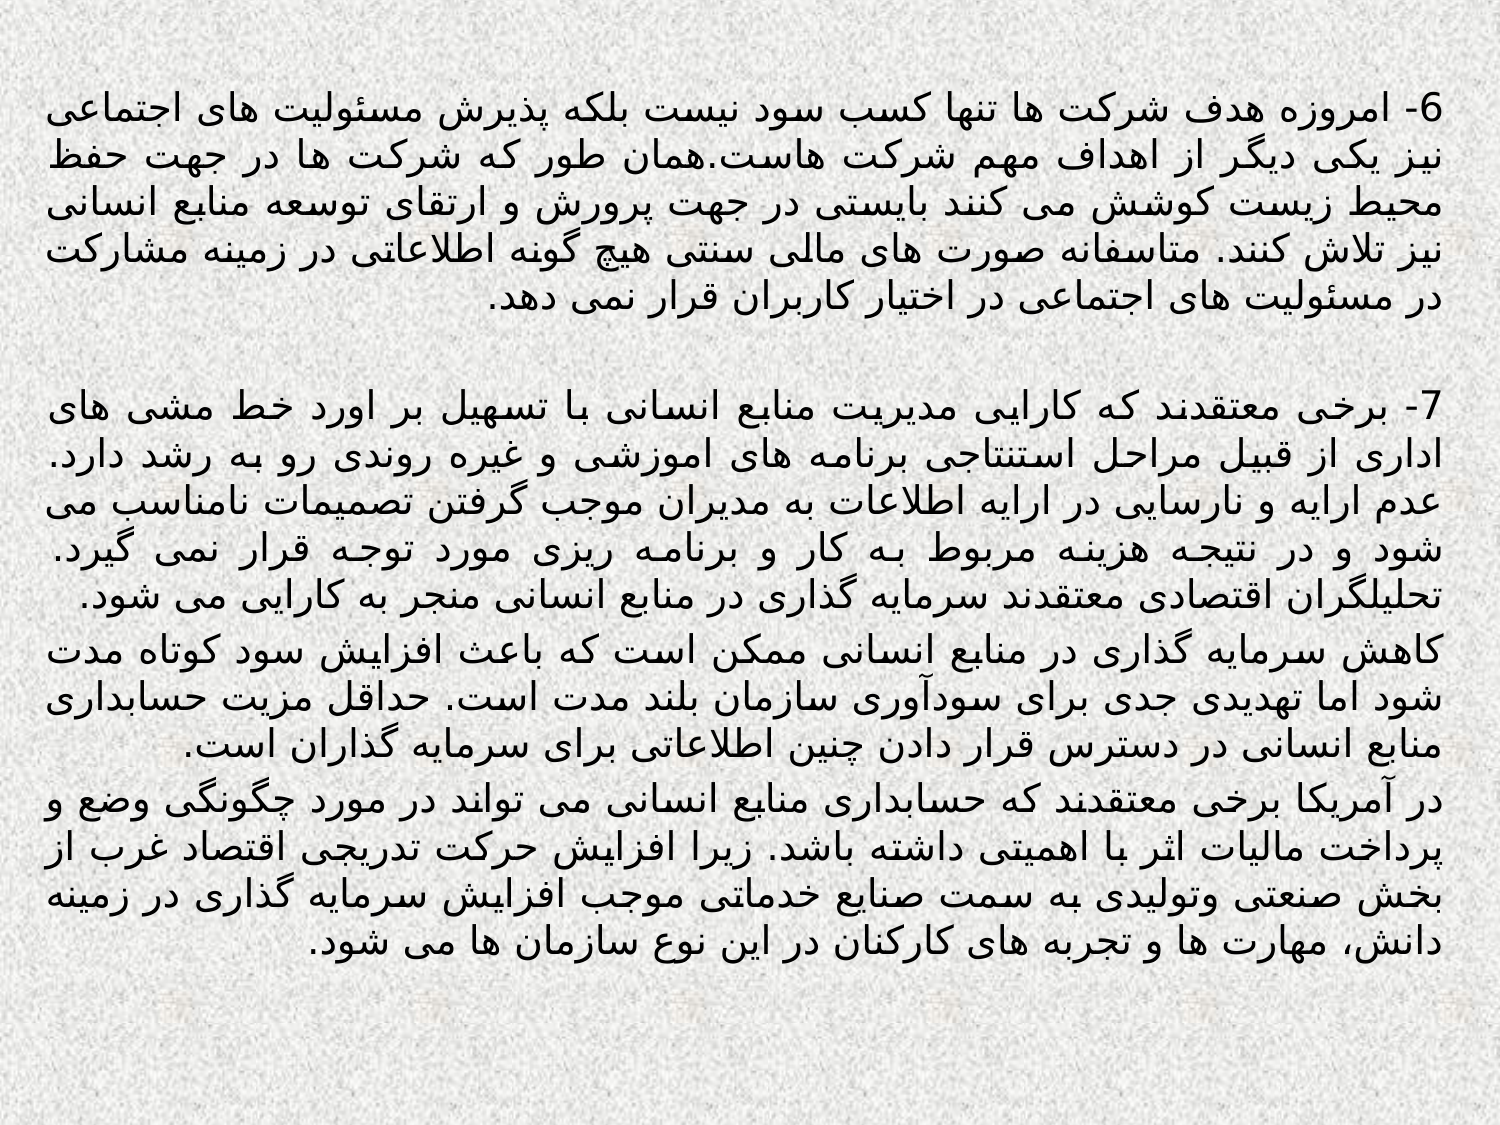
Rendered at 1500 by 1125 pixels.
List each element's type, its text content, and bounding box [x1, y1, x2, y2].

text_box 6- امروزه هدف شرکت ها تنها کسب سود نیست بلکه پذیرش مسئولیت های اجتماعی نیز یکی دیگر از اهداف مهم شرکت هاست.همان طور که شرکت ها در جهت حفظ محیط زیست کوشش می کنند بایستی در جهت پرورش و ارتقای توسعه منابع انسانی نیز تلاش کنند. متاسفانه صورت های مالی سنتی هیچ گونه اطلاعاتی در زمینه مشارکت در مسئولیت های اجتماعی در اختیار کاربران قرار نمی دهد. 7- برخی معتقدند که کارایی مدیریت منابع انسانی با تسهیل بر اورد خط مشی های اداری از قبیل مراحل استنتاجی برنامه های اموزشی و غیره روندی رو به رشد دارد. عدم ارایه و نارسایی در ارایه اطلاعات به مدیران موجب گرفتن تصمیمات نامناسب می شود و در نتیجه هزینه مربوط به کار و برنامه ریزی مورد توجه قرار نمی گیرد. تحلیلگران اقتصادی معتقدند سرمایه گذاری در منابع انسانی منجر به کارایی می شود. کاهش سرمایه گذاری در منابع انسانی ممکن است که باعث افزایش سود کوتاه مدت شود اما تهدیدی جدی برای سودآوری سازمان بلند مدت است. حداقل مزیت حسابداری منابع انسانی در دسترس قرار دادن چنین اطلاعاتی برای سرمایه گذاران است. در آمریکا برخی معتقدند که حسابداری منابع انسانی می تواند در مورد چگونگی وضع و پرداخت مالیات اثر با اهمیتی داشته باشد. زیرا افزایش حرکت تدریجی اقتصاد غرب از بخش صنعتی وتولیدی به سمت صنایع خدماتی موجب افزایش سرمایه گذاری در زمینه دانش، مهارت ها و تجربه های کارکنان در این نوع سازمان ها می شود. [29, 19, 1459, 1005]
picture [0, 0, 1500, 1125]
